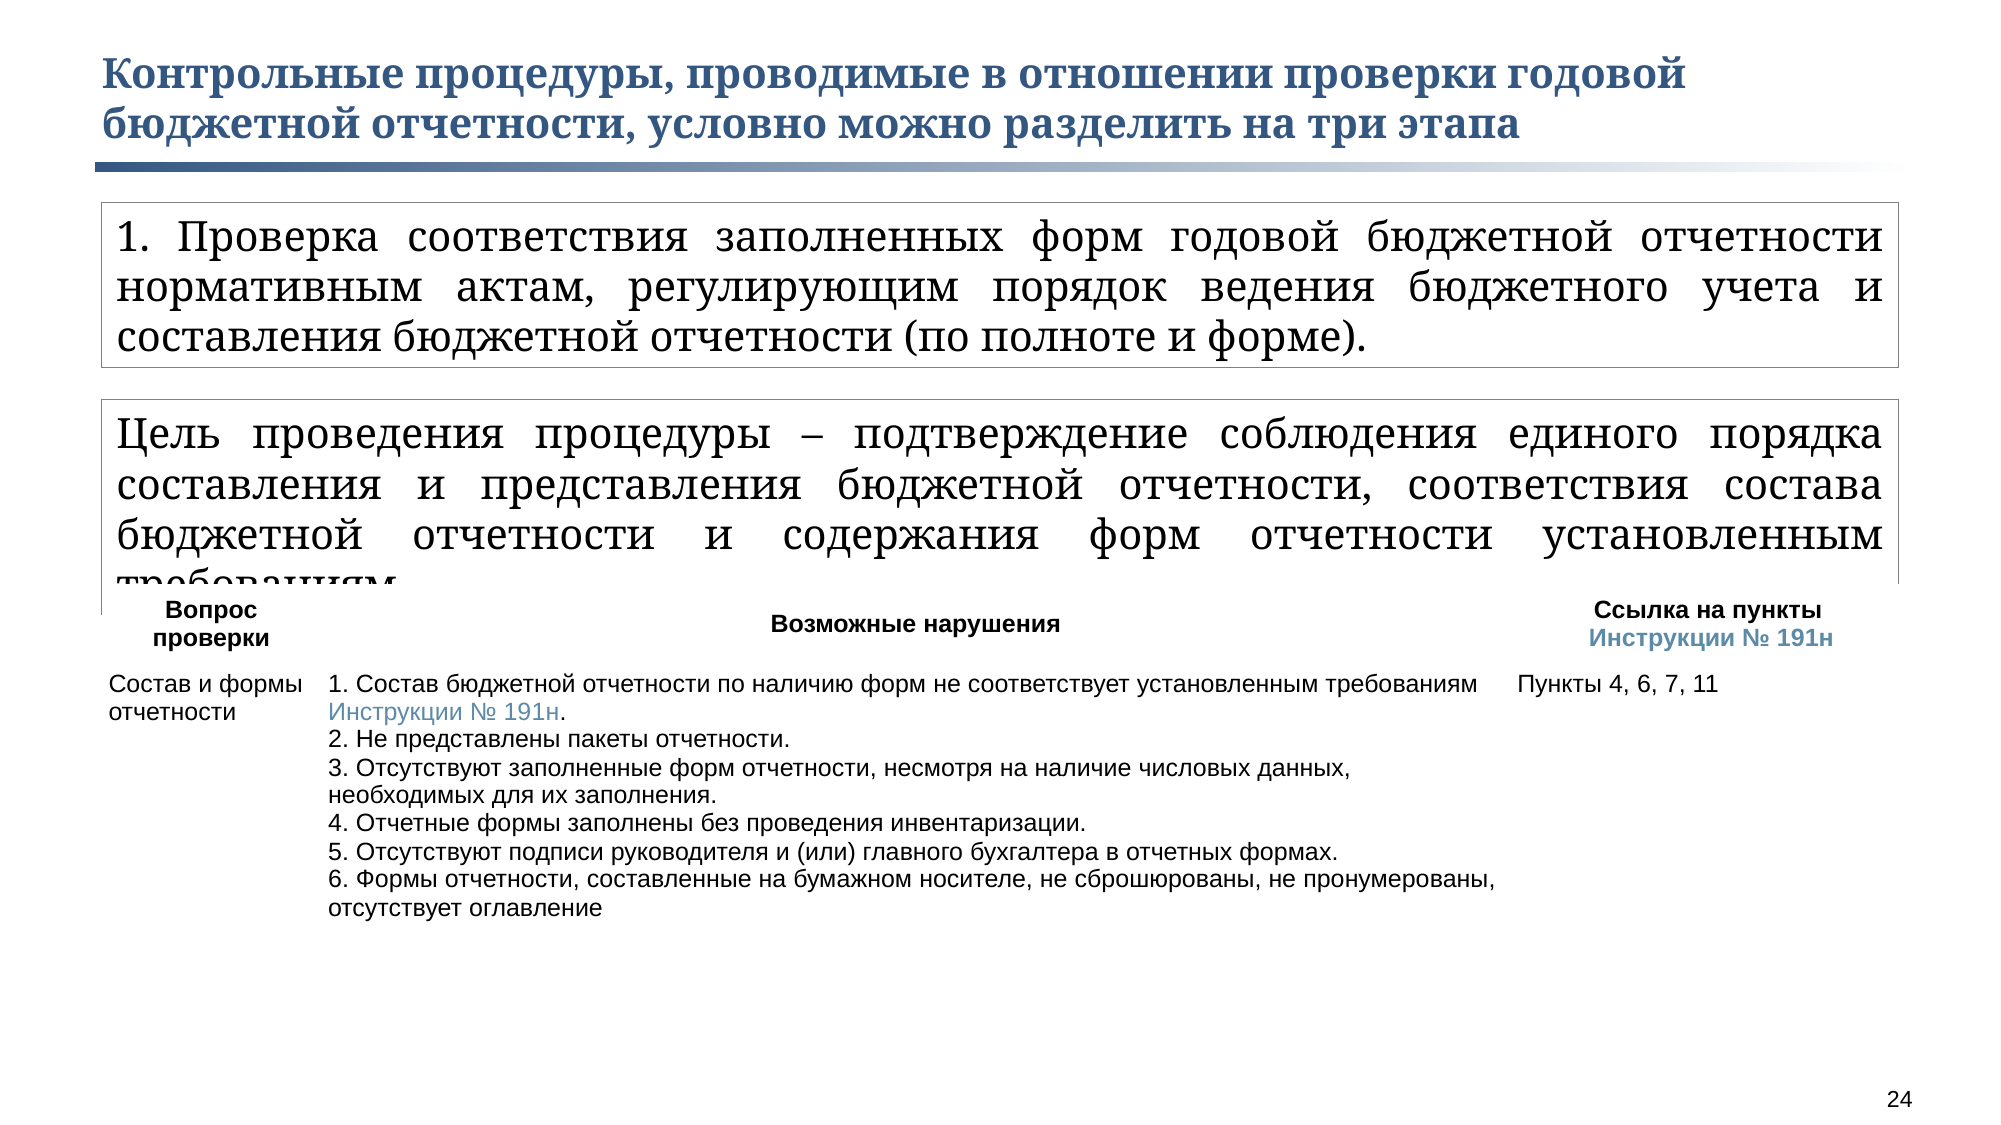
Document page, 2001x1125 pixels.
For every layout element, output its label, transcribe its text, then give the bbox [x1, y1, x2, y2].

text_box 1. Проверка соответствия заполненных форм годовой бюджетной отчетности нормативным актам, регулирующим порядок ведения бюджетного учета и составления бюджетной отчетности (по полноте и форме). [101, 202, 1899, 368]
text_box Цель проведения процедуры – подтверждение соблюдения единого порядка составления и представления бюджетной отчетности, соответствия состава бюджетной отчетности и содержания форм отчетности установленным требованиям. [101, 399, 1899, 615]
table_header Возможные нарушения [321, 584, 1510, 663]
text_box Контрольные процедуры, проводимые в отношении проверки годовой бюджетной отчетности, условно можно разделить на три этапа [87, 39, 1748, 131]
table_cell Пункты 4, 6, 7, 11 [1510, 663, 1913, 1030]
table_cell 1. Состав бюджетной отчетности по наличию форм не соответствует установленным требованиям Инструкции № 191н. 2. Не представлены пакеты отчетности. 3. Отсутствуют заполненные форм отчетности, несмотря на наличие числовых данных, необходимых для их заполнения. 4. Отчетные формы заполнены без проведения инвентаризации. 5. Отсутствуют подписи руководителя и (или) главного бухгалтера в отчетных формах. 6. Формы отчетности, составленные на бумажном носителе, не сброшюрованы, не пронумерованы, отсутствует оглавление [321, 663, 1510, 1030]
table_header Ссылка на пункты Инструкции № 191н [1510, 584, 1913, 663]
table_header Вопрос проверки [102, 584, 321, 663]
table_cell Состав и формы отчетности [102, 663, 321, 1030]
